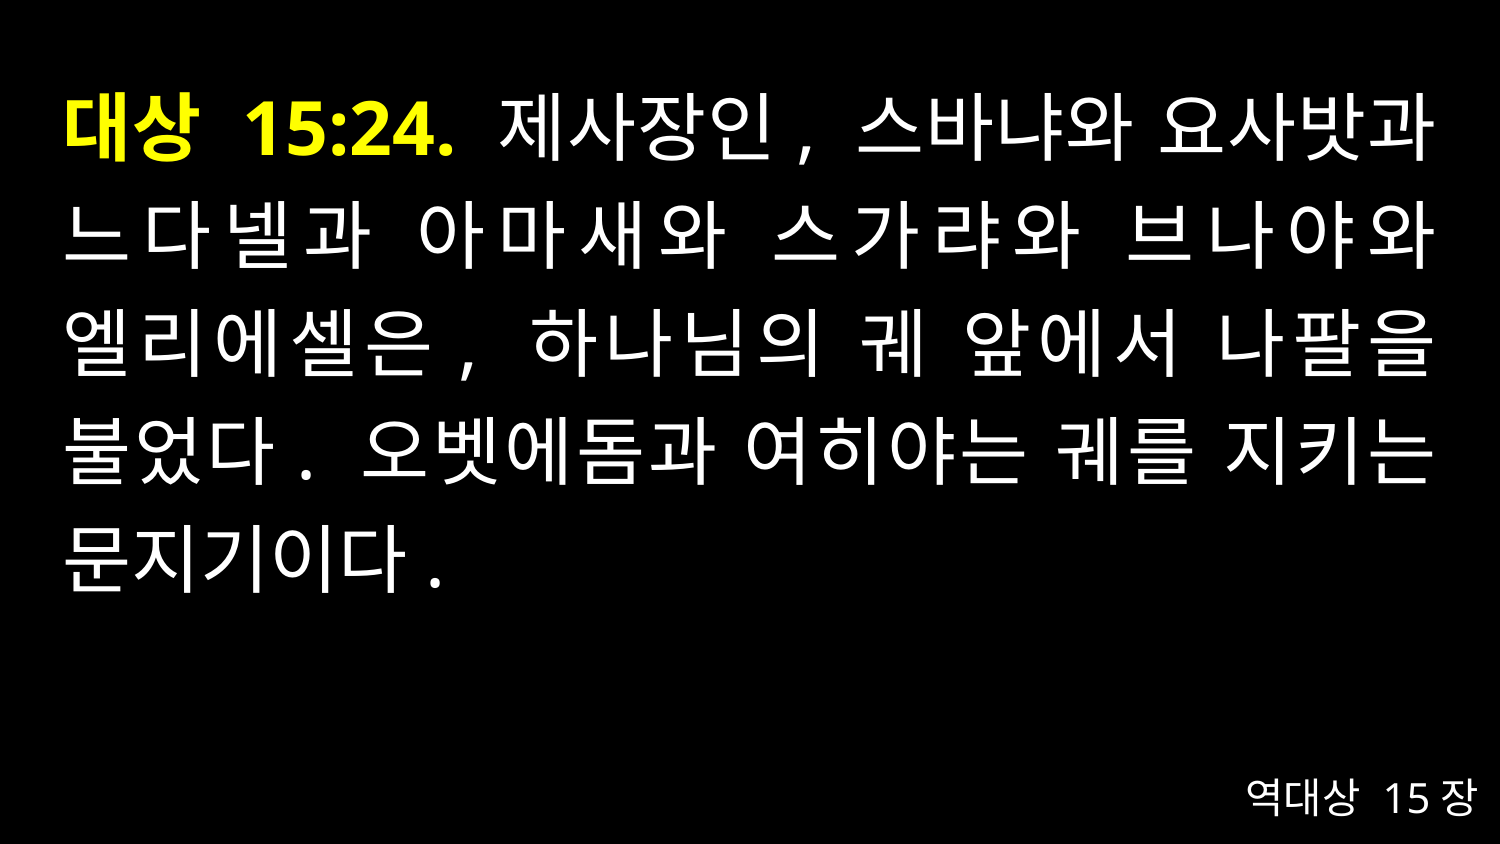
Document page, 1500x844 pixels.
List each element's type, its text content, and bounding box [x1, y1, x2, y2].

title 대상 15:24. 제사장인, 스바냐와 요사밧과 느다넬과 아마새와 스가랴와 브나야와 엘리에셀은, 하나님의 궤 앞에서 나팔을 불었다. 오벳에돔과 여히야는 궤를 지키는 문지기이다. [0, 0, 1500, 844]
subtitle 역대상 15장 [916, 770, 1500, 844]
